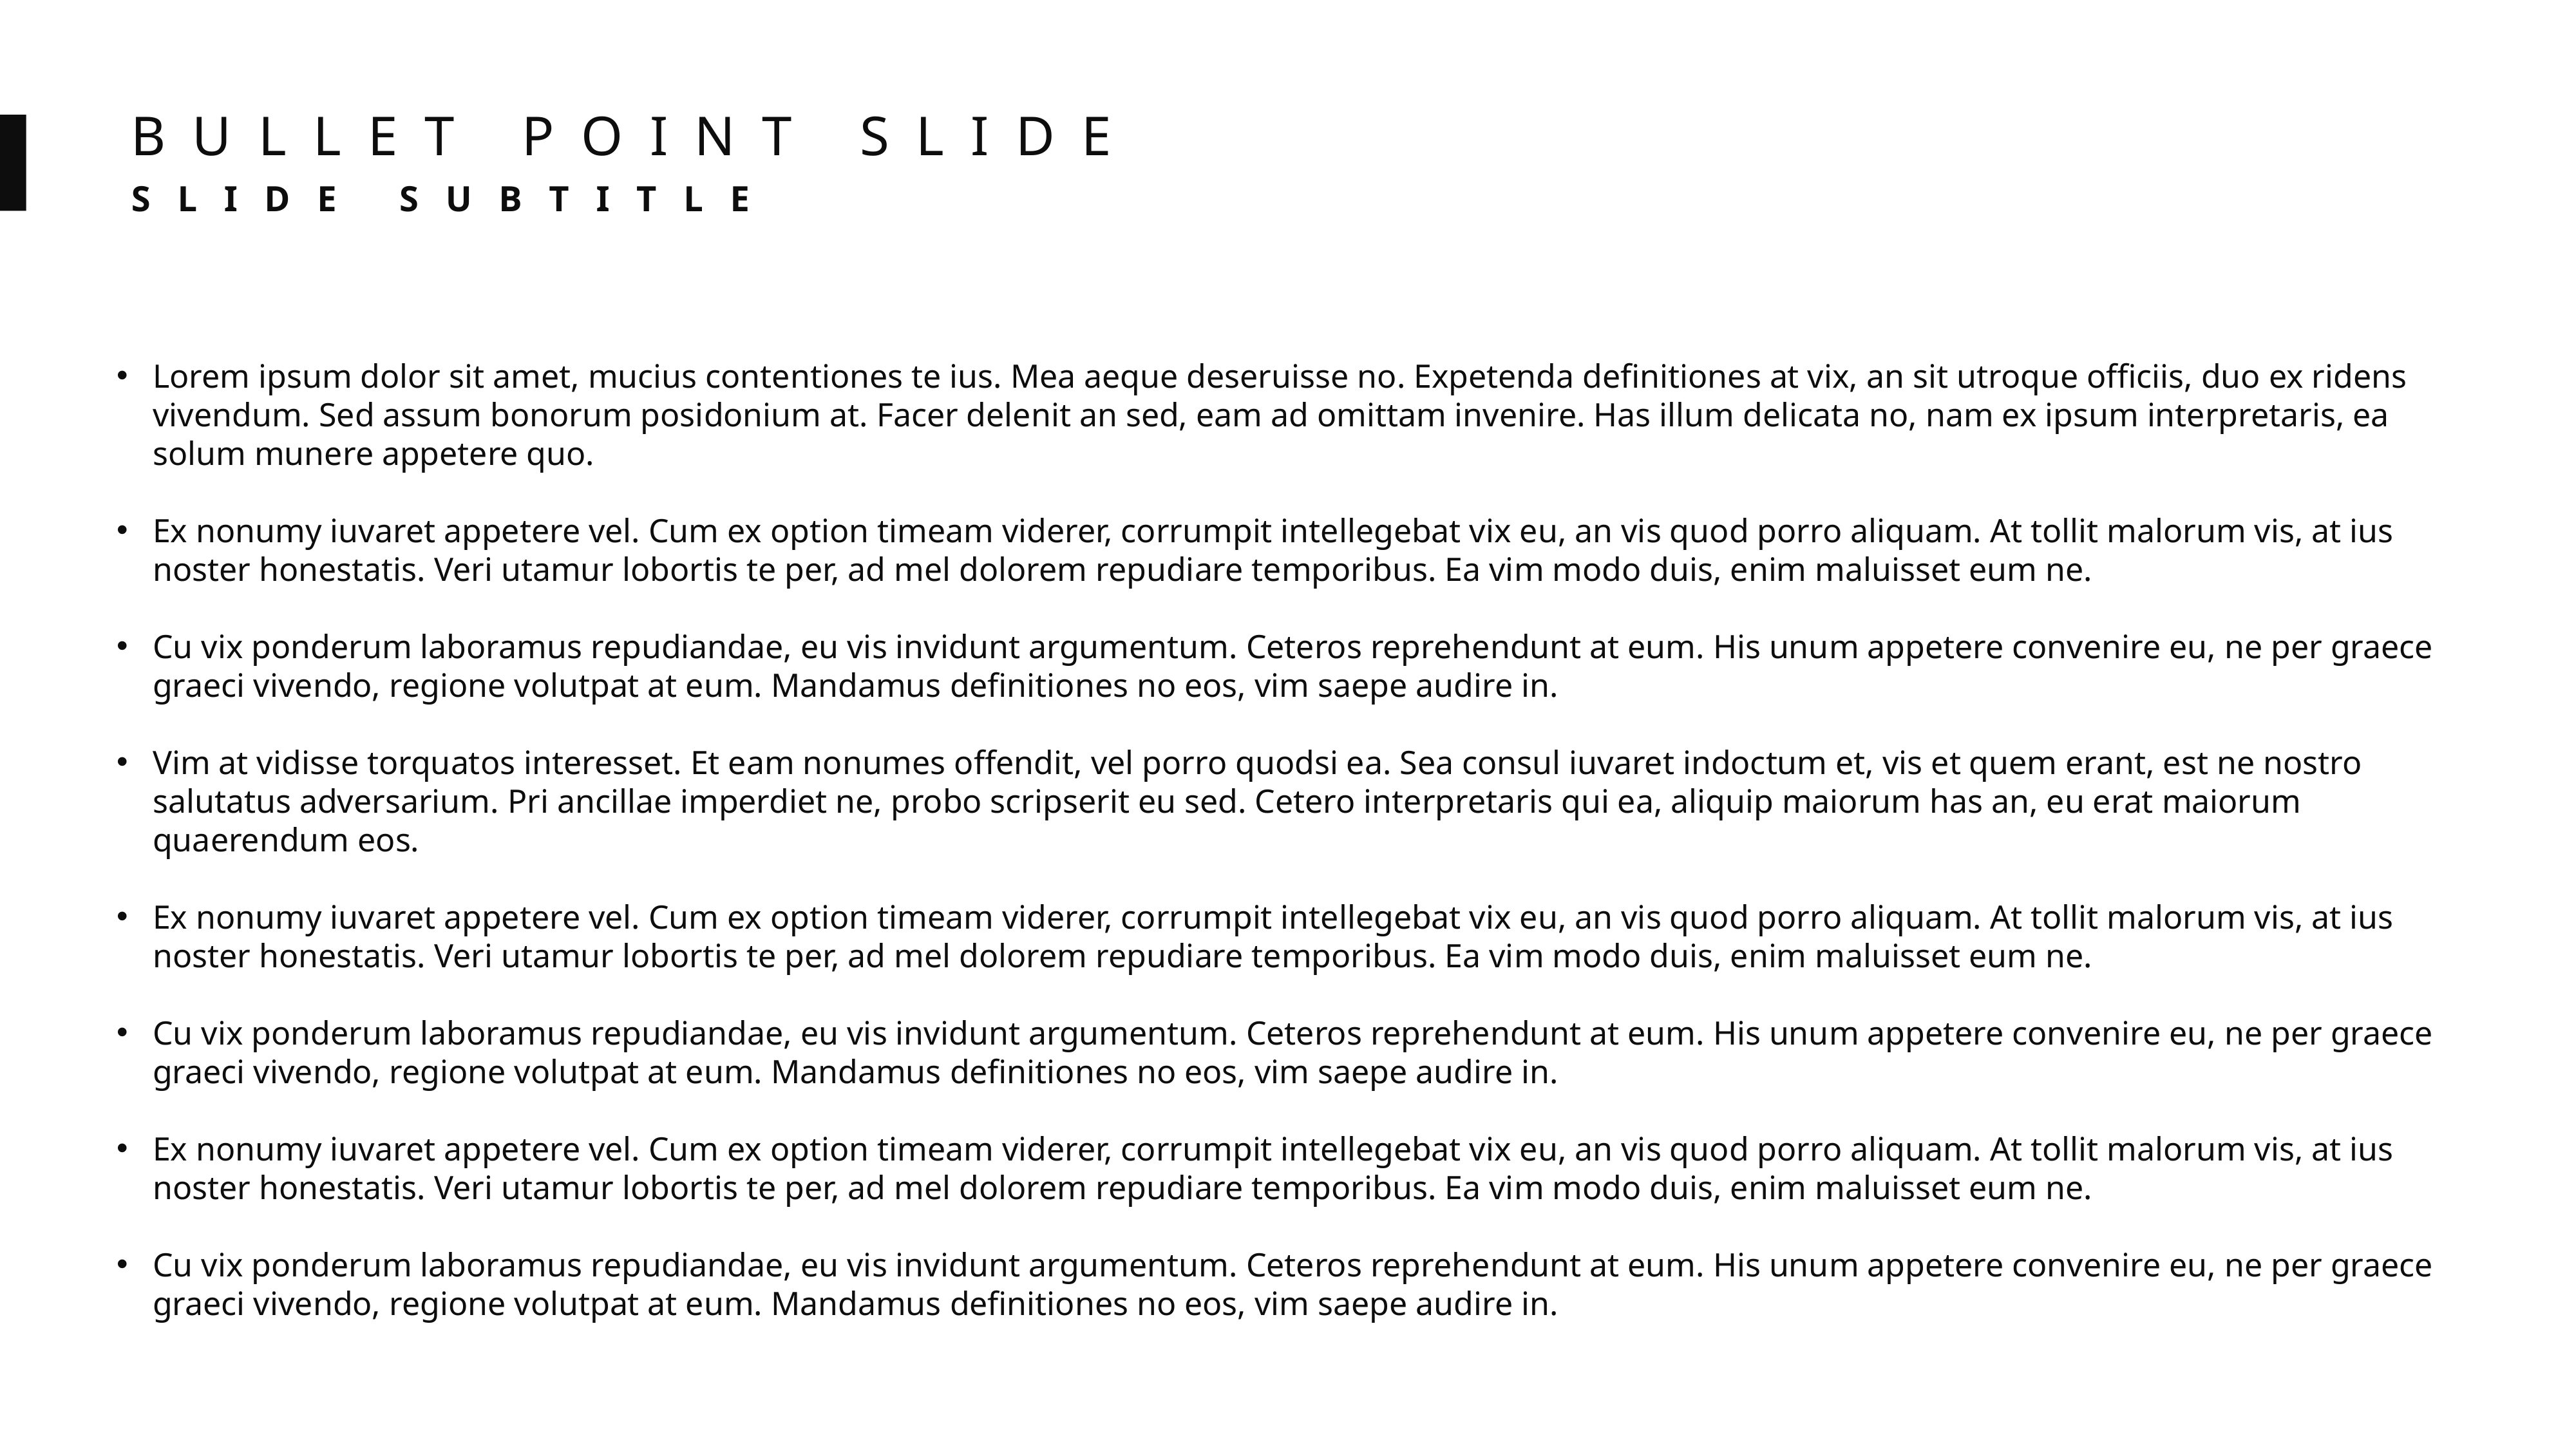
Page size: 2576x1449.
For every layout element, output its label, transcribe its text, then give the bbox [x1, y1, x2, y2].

text_box SLIDE SUBTITLE [122, 171, 761, 223]
text_box [0, 114, 27, 211]
text_box BULLET POINT SLIDE [121, 97, 1122, 171]
text_box Lorem ipsum dolor sit amet, mucius contentiones te ius. Mea aeque deseruisse no. Expetenda definitiones at vix, an sit utroque officiis, duo ex ridens vivendum. Sed assum bonorum posidonium at. Facer delenit an sed, eam ad omittam invenire. Has illum delicata no, nam ex ipsum interpretaris, ea solum munere appetere quo. Ex nonumy iuvaret appetere vel. Cum ex option timeam viderer, corrumpit intellegebat vix eu, an vis quod porro aliquam. At tollit malorum vis, at ius noster honestatis. Veri utamur lobortis te per, ad mel dolorem repudiare temporibus. Ea vim modo duis, enim maluisset eum ne. Cu vix ponderum laboramus repudiandae, eu vis invidunt argumentum. Ceteros reprehendunt at eum. His unum appetere convenire eu, ne per graece graeci vivendo, regione volutpat at eum. Mandamus definitiones no eos, vim saepe audire in. Vim at vidisse torquatos interesset. Et eam nonumes offendit, vel porro quodsi ea. Sea consul iuvaret indoctum et, vis et quem erant, est ne nostro salutatus adversarium. Pri ancillae imperdiet ne, probo scripserit eu sed. Cetero interpretaris qui ea, aliquip maiorum has an, eu erat maiorum quaerendum eos. Ex nonumy iuvaret appetere vel. Cum ex option timeam viderer, corrumpit intellegebat vix eu, an vis quod porro aliquam. At tollit malorum vis, at ius noster honestatis. Veri utamur lobortis te per, ad mel dolorem repudiare temporibus. Ea vim modo duis, enim maluisset eum ne. Cu vix ponderum laboramus repudiandae, eu vis invidunt argumentum. Ceteros reprehendunt at eum. His unum appetere convenire eu, ne per graece graeci vivendo, regione volutpat at eum. Mandamus definitiones no eos, vim saepe audire in. Ex nonumy iuvaret appetere vel. Cum ex option timeam viderer, corrumpit intellegebat vix eu, an vis quod porro aliquam. At tollit malorum vis, at ius noster honestatis. Veri utamur lobortis te per, ad mel dolorem repudiare temporibus. Ea vim modo duis, enim maluisset eum ne. Cu vix ponderum laboramus repudiandae, eu vis invidunt argumentum. Ceteros reprehendunt at eum. His unum appetere convenire eu, ne per graece graeci vivendo, regione volutpat at eum. Mandamus definitiones no eos, vim saepe audire in. [107, 350, 2459, 1404]
